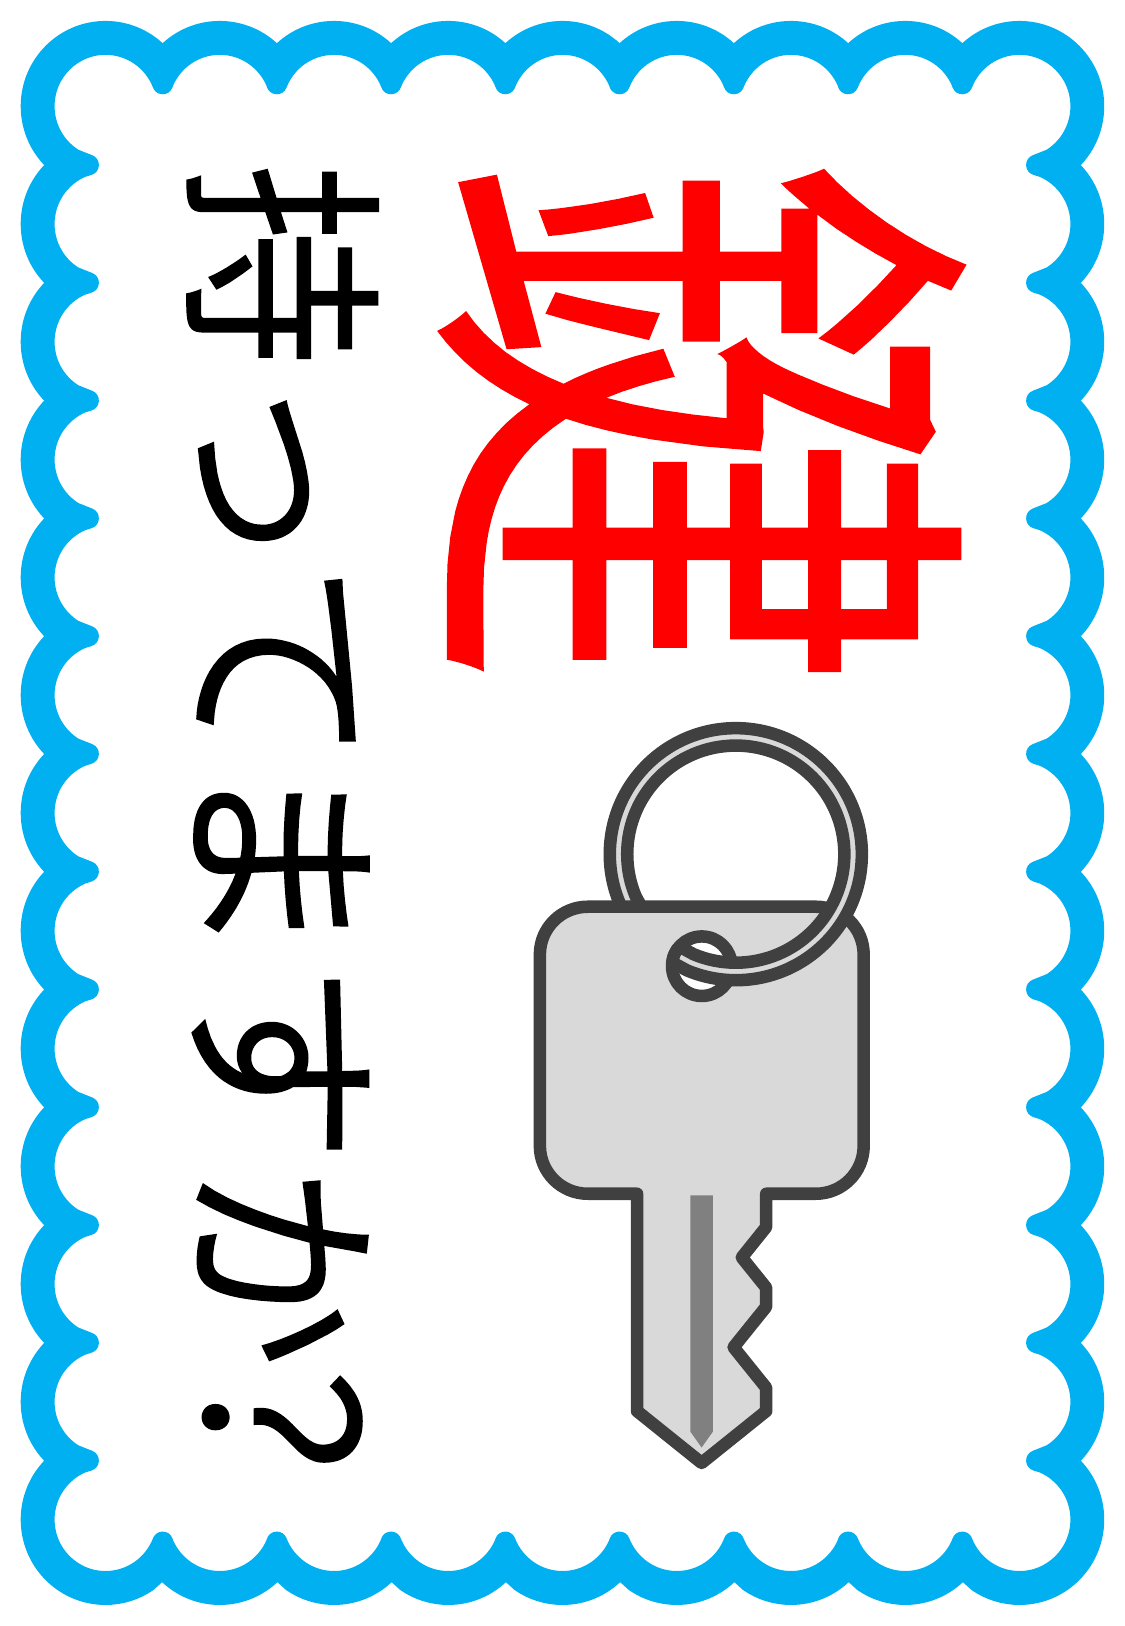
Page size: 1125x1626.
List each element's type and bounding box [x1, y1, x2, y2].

text_box [29, 29, 1096, 1597]
text_box [539, 727, 864, 1464]
